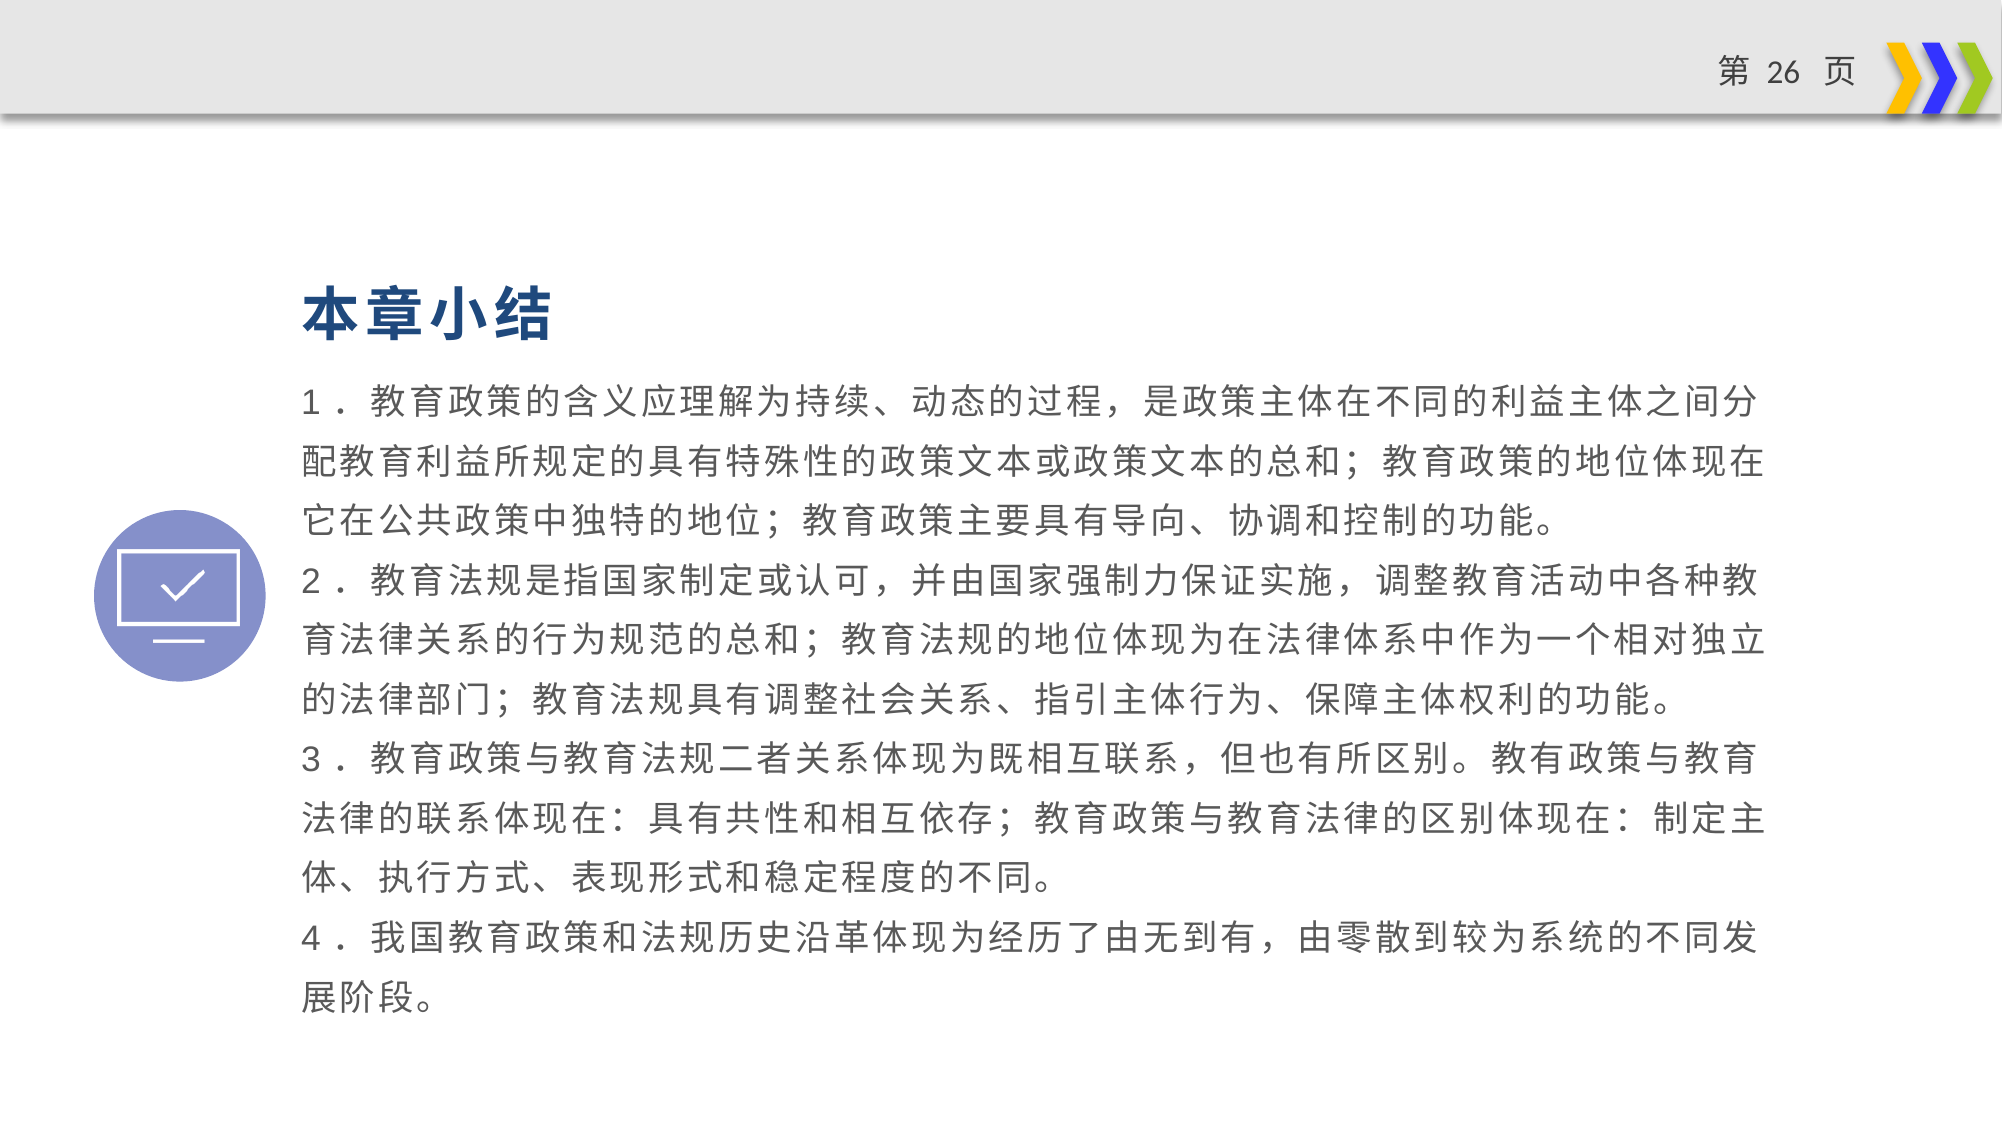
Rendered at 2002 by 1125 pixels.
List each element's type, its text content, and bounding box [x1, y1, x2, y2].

text_box 本章小结 [286, 229, 1279, 354]
picture [117, 549, 240, 643]
text_box 1．教育政策的含义应理解为持续、动态的过程，是政策主体在不同的利益主体之间分配教育利益所规定的具有特殊性的政策文本或政策文本的总和；教育政策的地位体现在它在公共政策中独特的地位；教育政策主要具有导向、协调和控制的功能。 2．教育法规是指国家制定或认可，并由国家强制力保证实施，调整教育活动中各种教育法律关系的行为规范的总和；教育法规的地位体现为在法律体系中作为一个相对独立的法律部门；教育法规具有调整社会关系、指引主体行为、保障主体权利的功能。 3．教育政策与教育法规二者关系体现为既相互联系，但也有所区别。教有政策与教育法律的联系体现在：具有共性和相互依存；教育政策与教育法律的区别体现在：制定主体、执行方式、表现形式和稳定程度的不同。 4．我国教育政策和法规历史沿革体现为经历了由无到有，由零散到较为系统的不同发展阶段。 [286, 354, 1796, 984]
text_box [94, 510, 266, 682]
